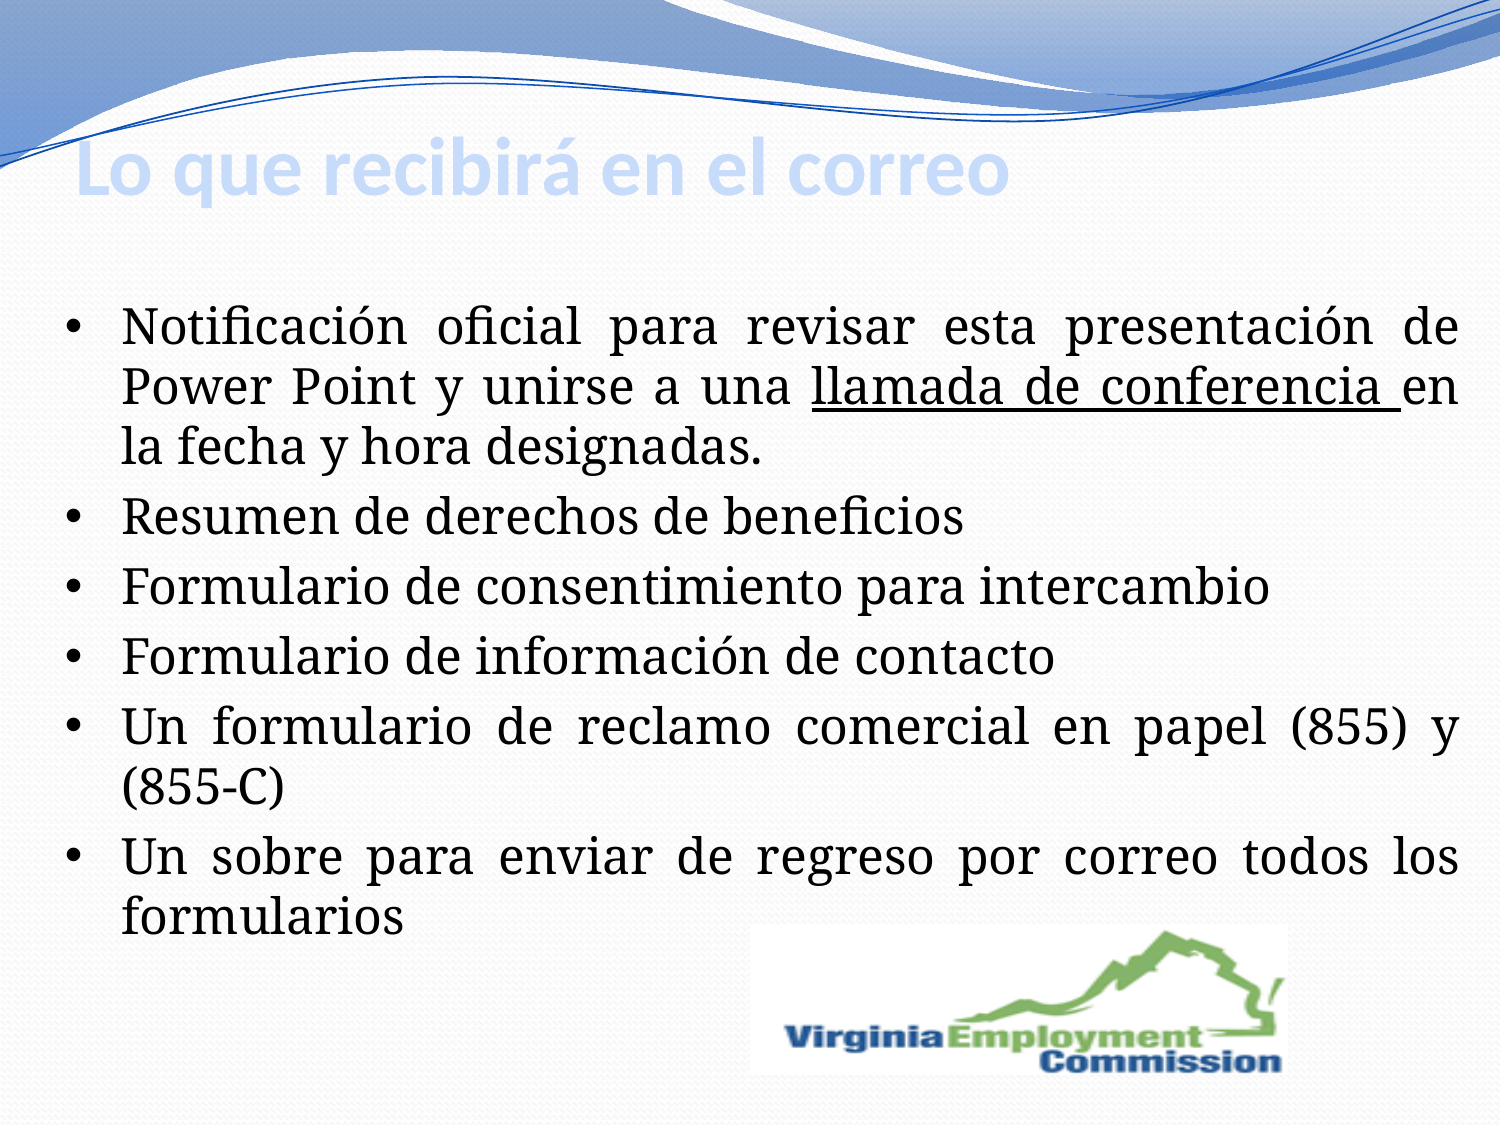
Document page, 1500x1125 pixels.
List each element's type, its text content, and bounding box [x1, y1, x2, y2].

text_box Notificación oficial para revisar esta presentación de Power Point y unirse a una llamada de conferencia en la fecha y hora designadas. Resumen de derechos de beneficios Formulario de consentimiento para intercambio Formulario de información de contacto Un formulario de reclamo comercial en papel (855) y (855-C) Un sobre para enviar de regreso por correo todos los formularios [49, 287, 1475, 888]
title Lo que recibirá en el correo [75, 112, 1388, 238]
picture [749, 924, 1288, 1076]
